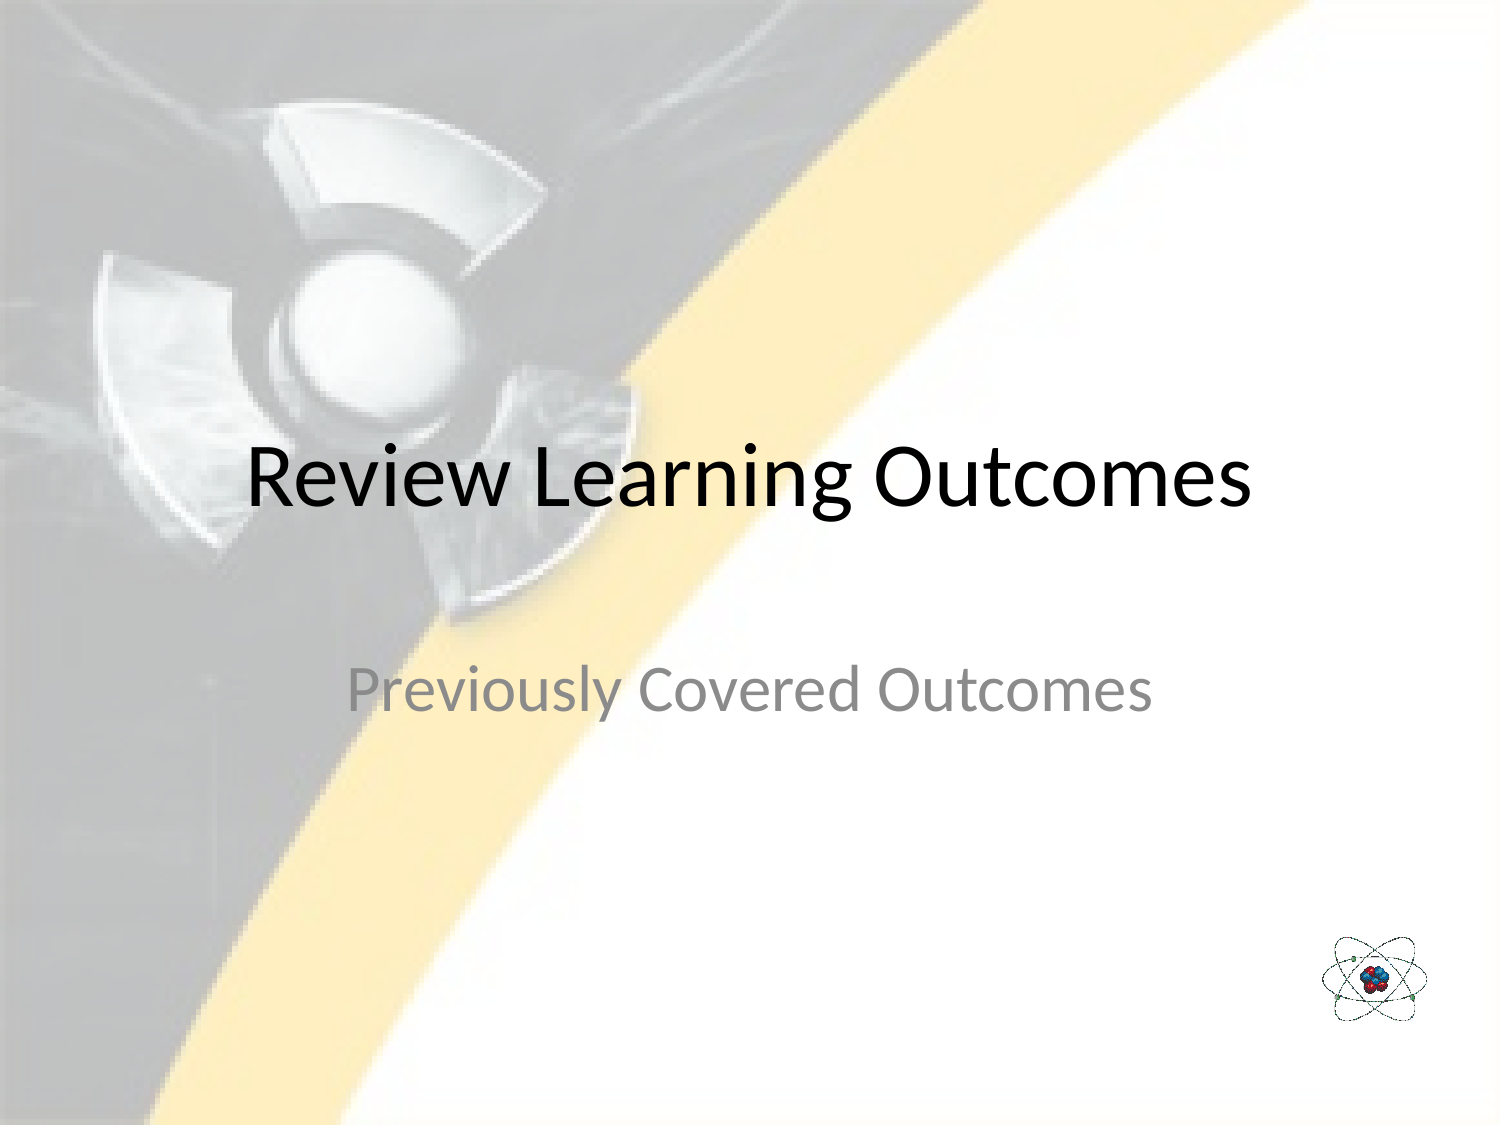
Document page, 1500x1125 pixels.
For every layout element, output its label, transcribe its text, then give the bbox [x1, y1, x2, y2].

picture [1322, 937, 1427, 1021]
subtitle Previously Covered Outcomes [225, 637, 1275, 925]
title Review Learning Outcomes [112, 349, 1388, 591]
